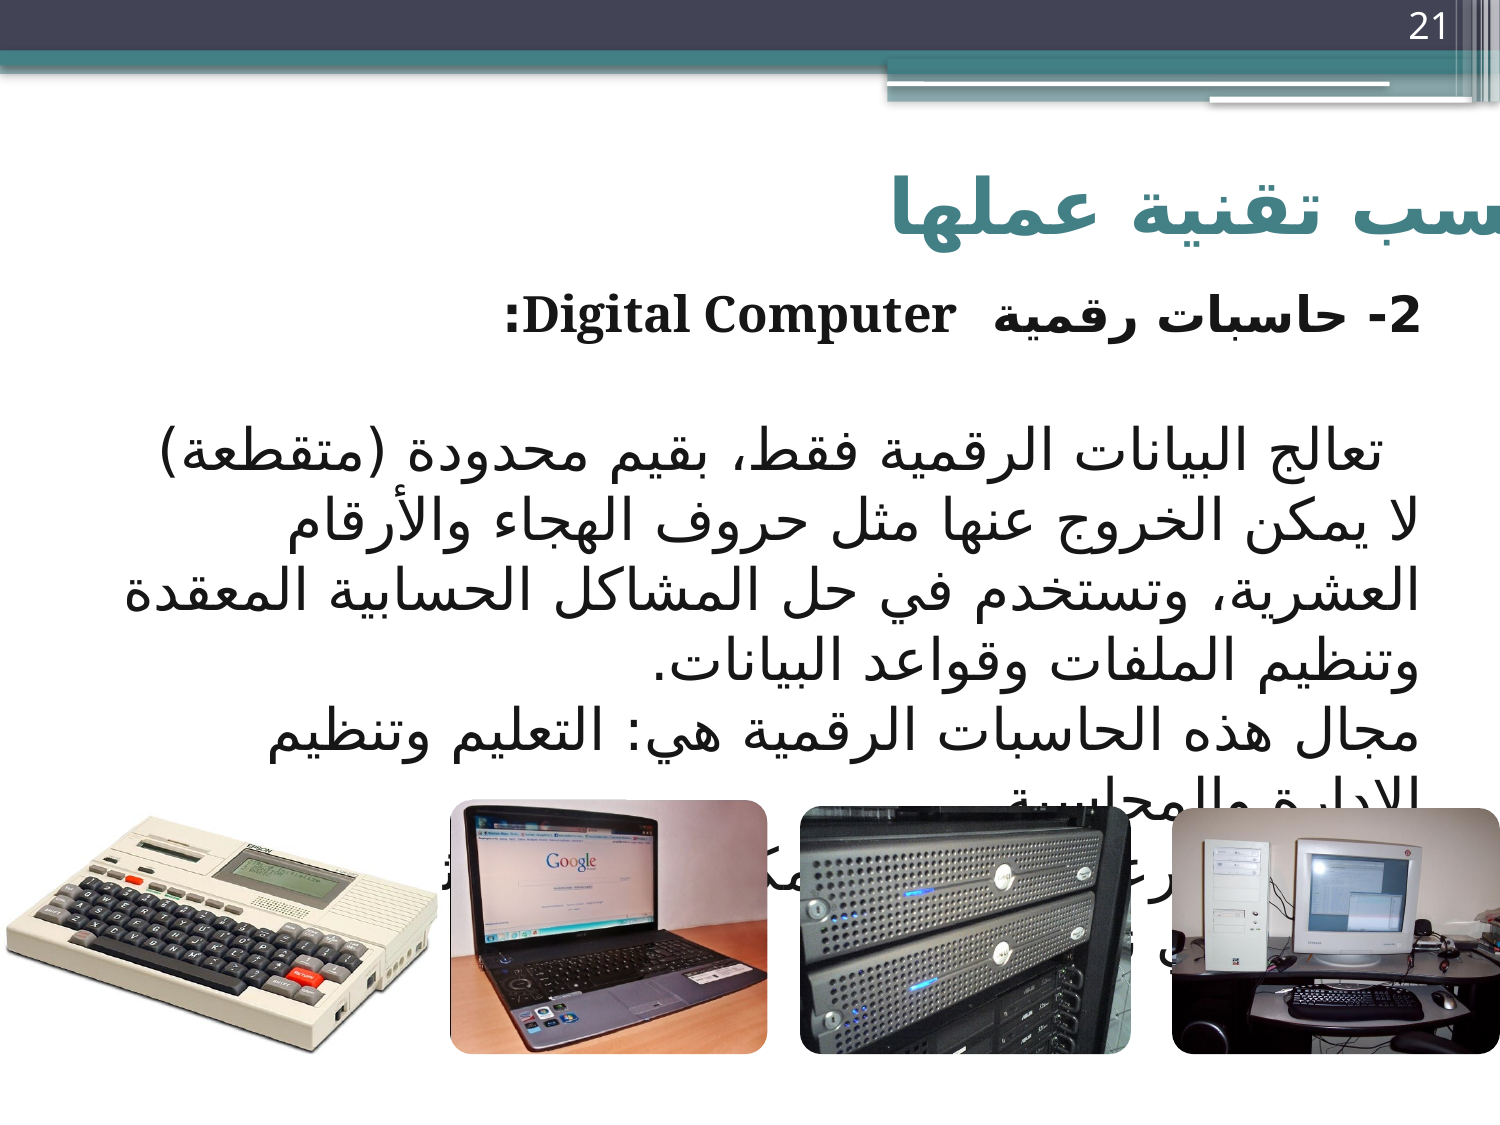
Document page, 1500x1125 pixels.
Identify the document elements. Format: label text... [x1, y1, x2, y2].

text_box حسب تقنية عملها [873, 149, 1500, 258]
picture [799, 805, 1131, 1055]
picture [1171, 807, 1500, 1055]
picture [0, 812, 443, 1055]
slide_number 21 [1341, 0, 1466, 61]
picture [449, 799, 768, 1055]
text_box 2- حاسبات رقمية Digital Computer: تعالج البيانات الرقمية فقط، بقيم محدودة (متقطعة) لا يمكن الخروج عنها مثل حروف الهجاء والأرقام العشرية، وتستخدم في حل المشاكل الحسابية المعقدة وتنظيم الملفات وقواعد البيانات. مجال هذه الحاسبات الرقمية هي: التعليم وتنظيم الإدارة والمحاسبة. تتميز بالسرعات العالية وإمكانية إجراء أكثر من عملية حسابية في نفس الوقت. [105, 275, 1438, 1120]
